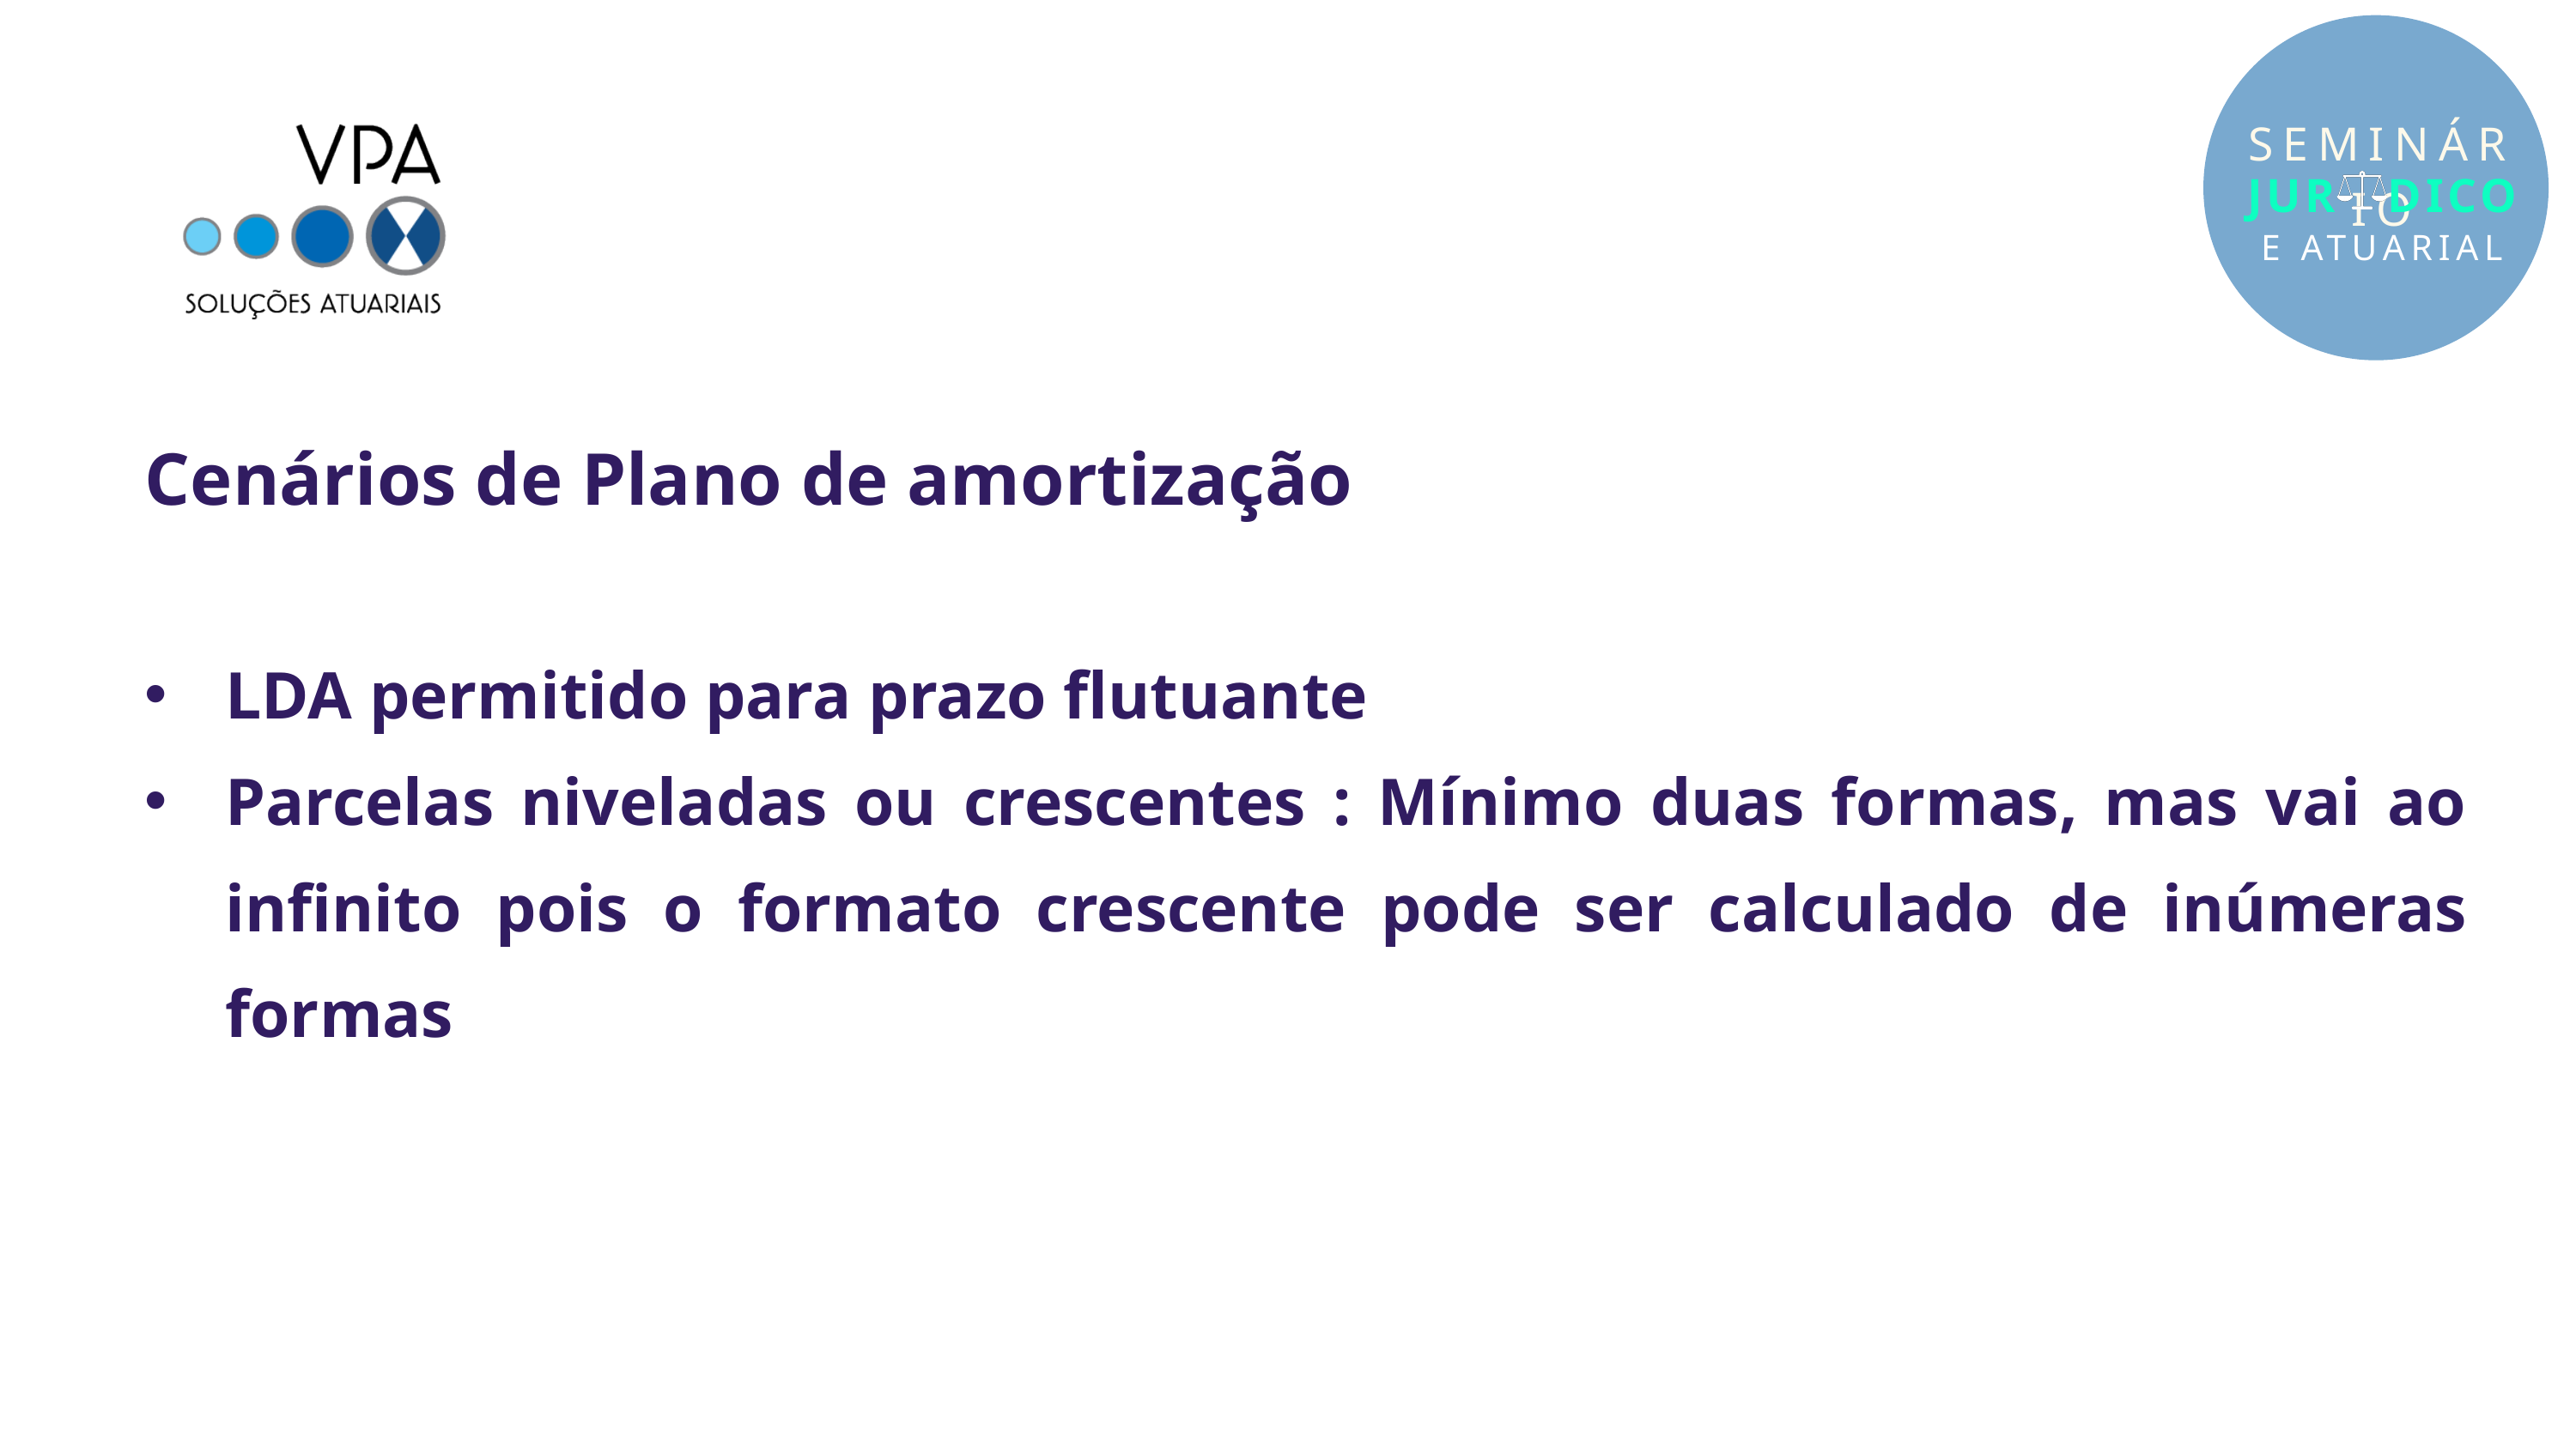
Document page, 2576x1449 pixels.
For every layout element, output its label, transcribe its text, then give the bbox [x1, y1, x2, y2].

text_box Cenários de Plano de amortização LDA permitido para prazo flutuante Parcelas niveladas ou crescentes : Mínimo duas formas, mas vai ao infinito pois o formato crescente pode ser calculado de inúmeras formas [144, 413, 2469, 1264]
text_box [2245, 111, 2519, 265]
picture [182, 123, 448, 320]
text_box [2202, 15, 2549, 361]
